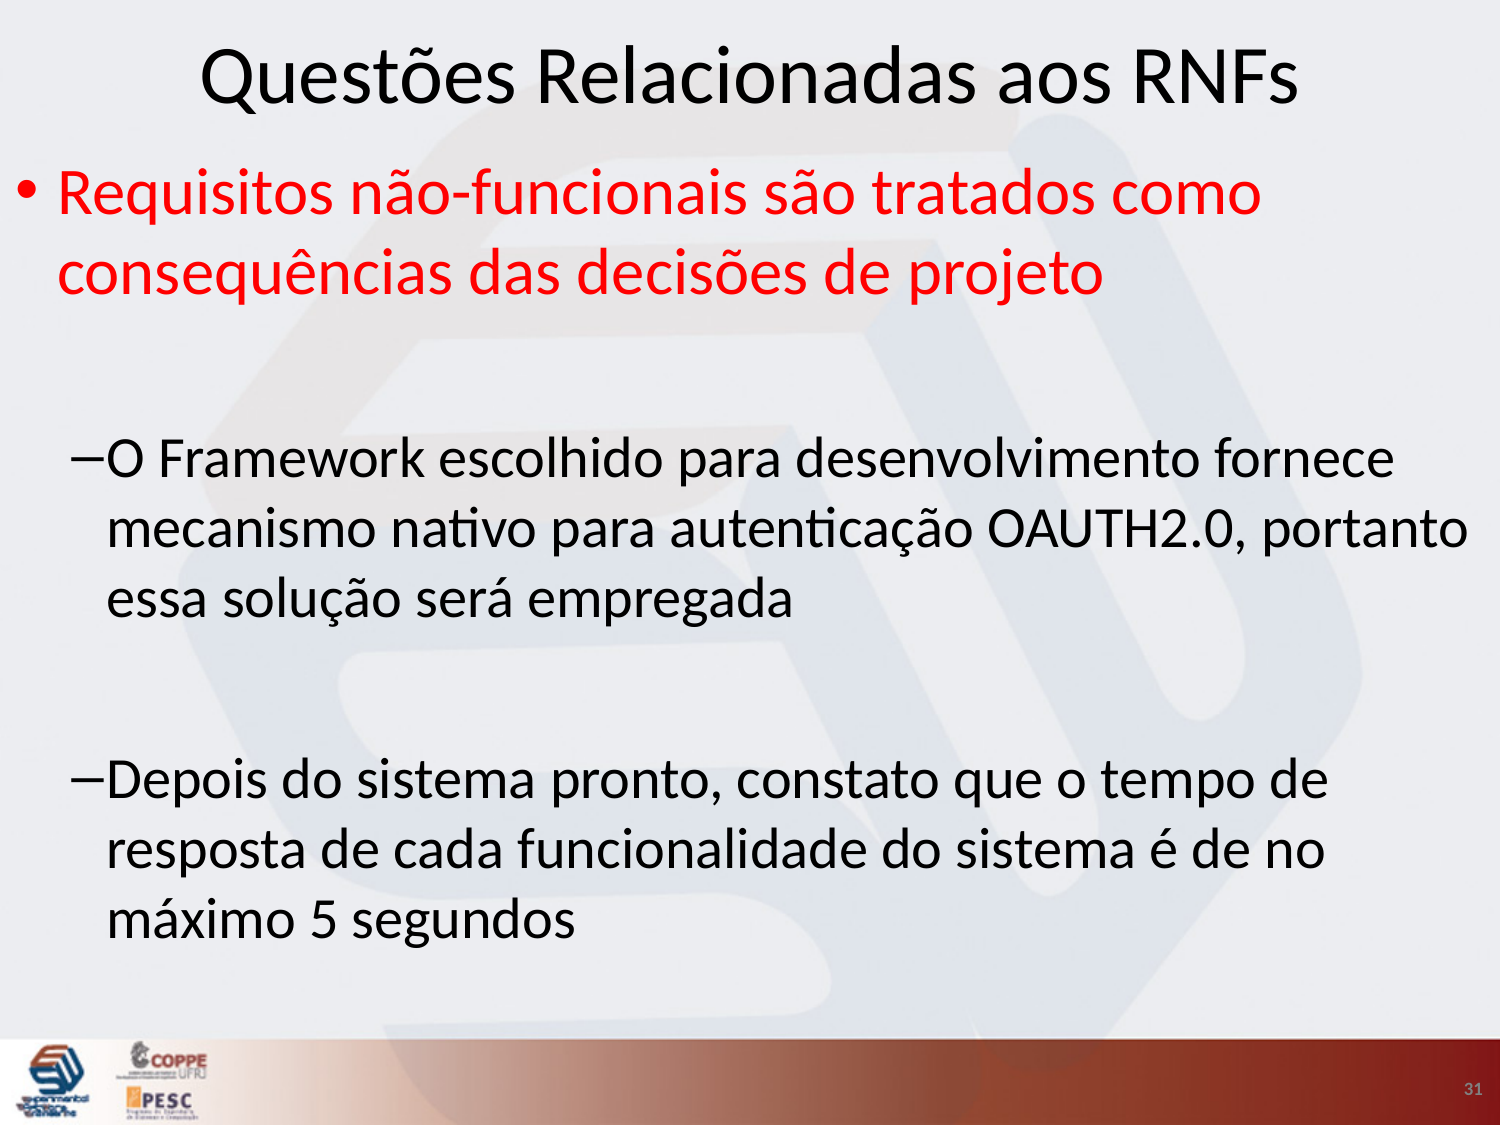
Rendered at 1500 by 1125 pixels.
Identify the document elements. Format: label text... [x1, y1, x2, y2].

picture [0, 1035, 1500, 1125]
list Requisitos não-funcionais são tratados como consequências das decisões de projeto O Framework escolhido para desenvolvimento fornece mecanismo nativo para autenticação OAUTH2.0, portanto essa solução será empregada Depois do sistema pronto, constato que o tempo de resposta de cada funcionalidade do sistema é de no máximo 5 segundos [0, 141, 1500, 1035]
title Questões Relacionadas aos RNFs [0, 0, 1500, 141]
